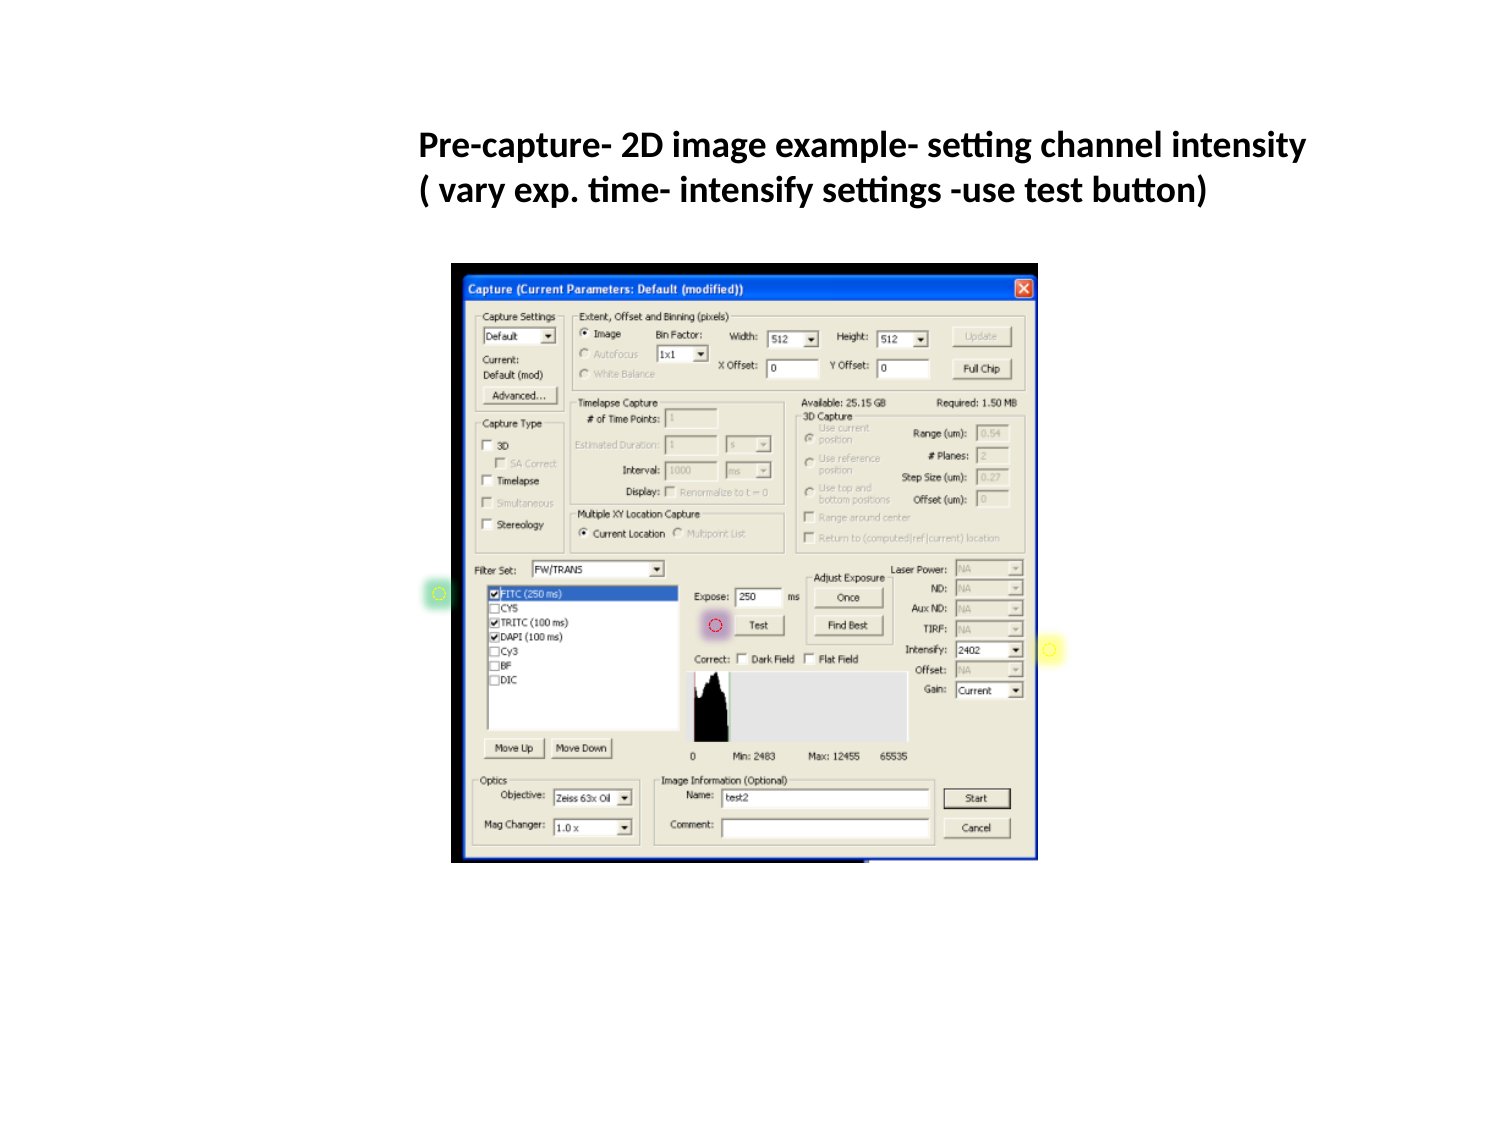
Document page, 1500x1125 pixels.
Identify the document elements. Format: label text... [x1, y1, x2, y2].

text_box Pre-capture- 2D image example- setting channel intensity ( vary exp. time- intensify settings -use test button) [403, 112, 1323, 218]
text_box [432, 263, 1056, 863]
